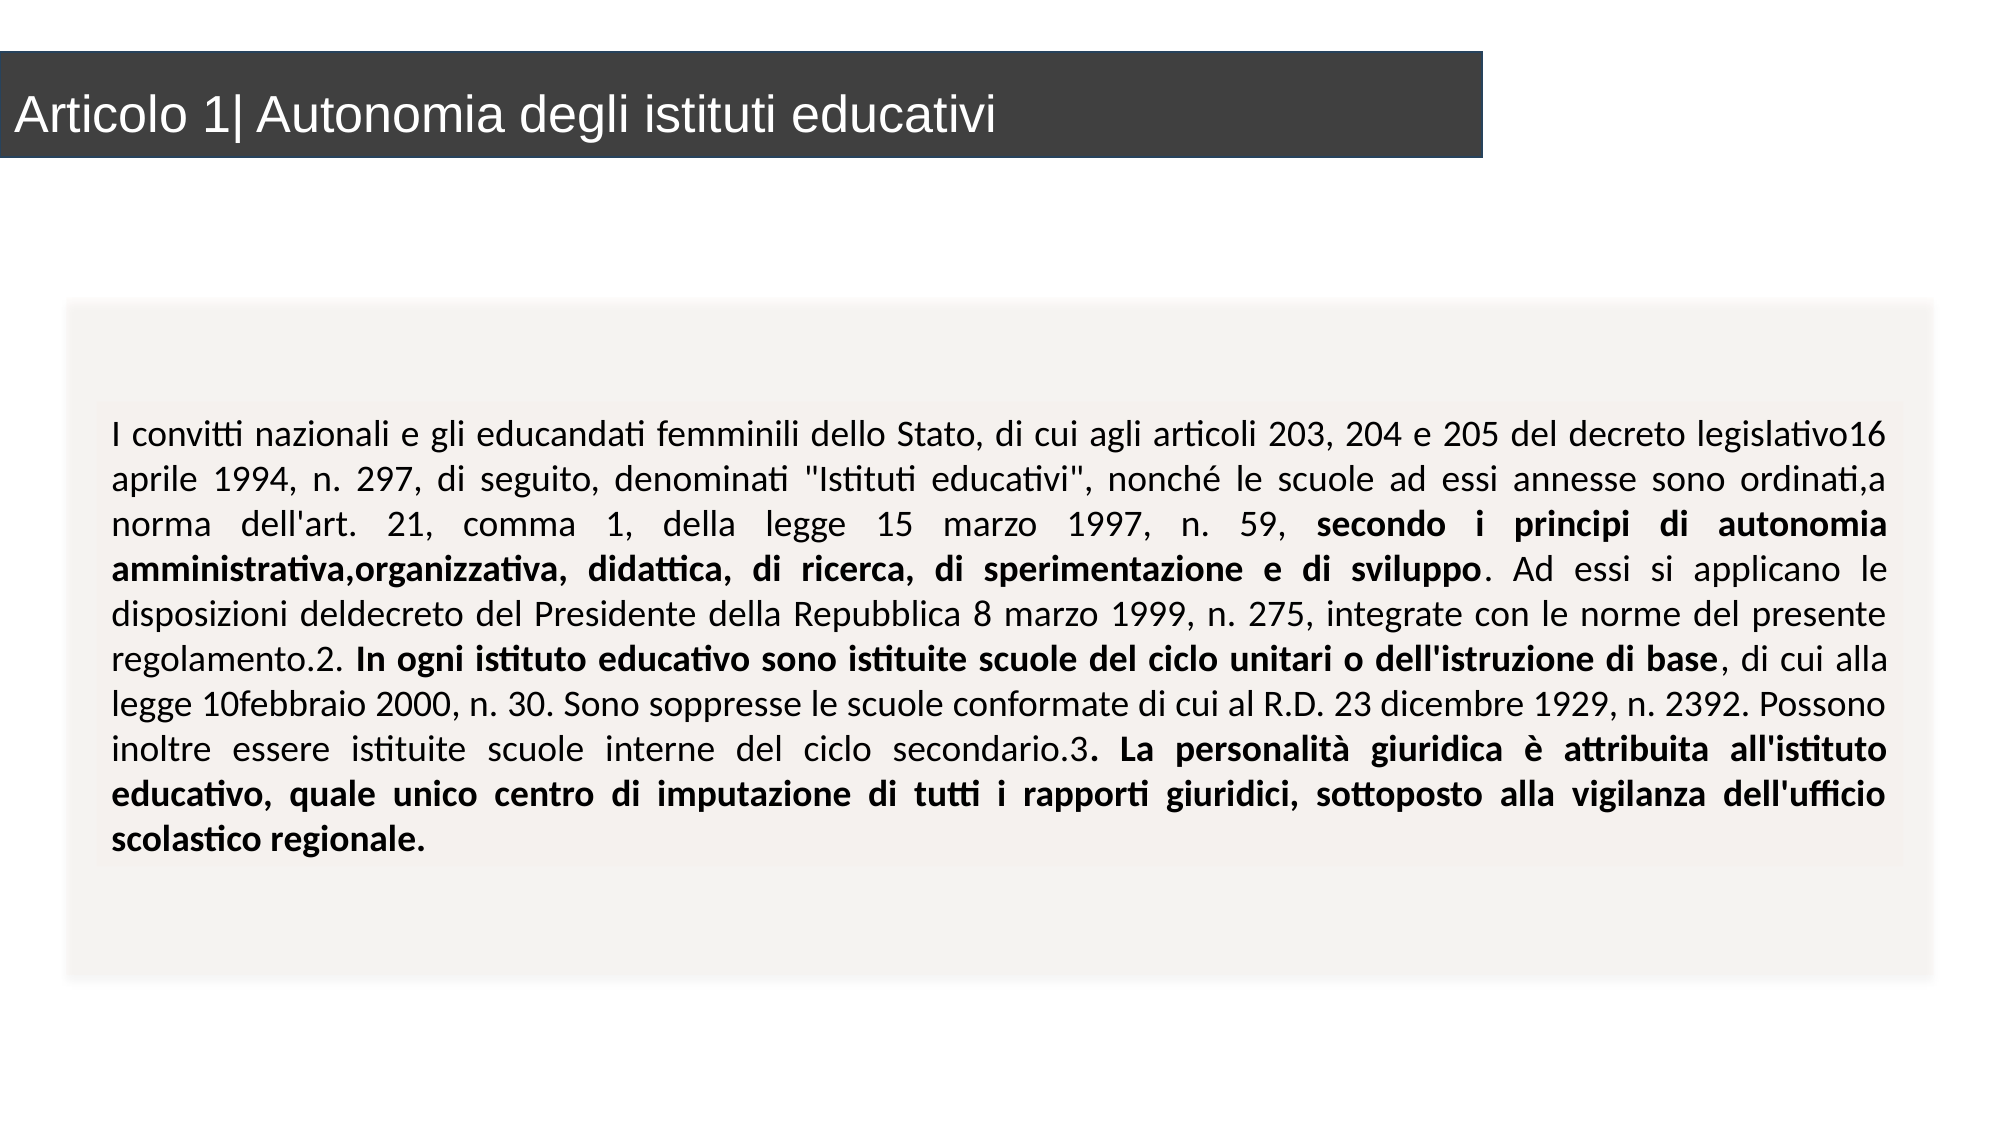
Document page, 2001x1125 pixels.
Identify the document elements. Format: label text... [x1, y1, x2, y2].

text_box Articolo 1| Autonomia degli istituti educativi [0, 79, 1483, 130]
text_box [0, 130, 1483, 158]
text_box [66, 297, 1934, 975]
text_box [0, 51, 1483, 79]
